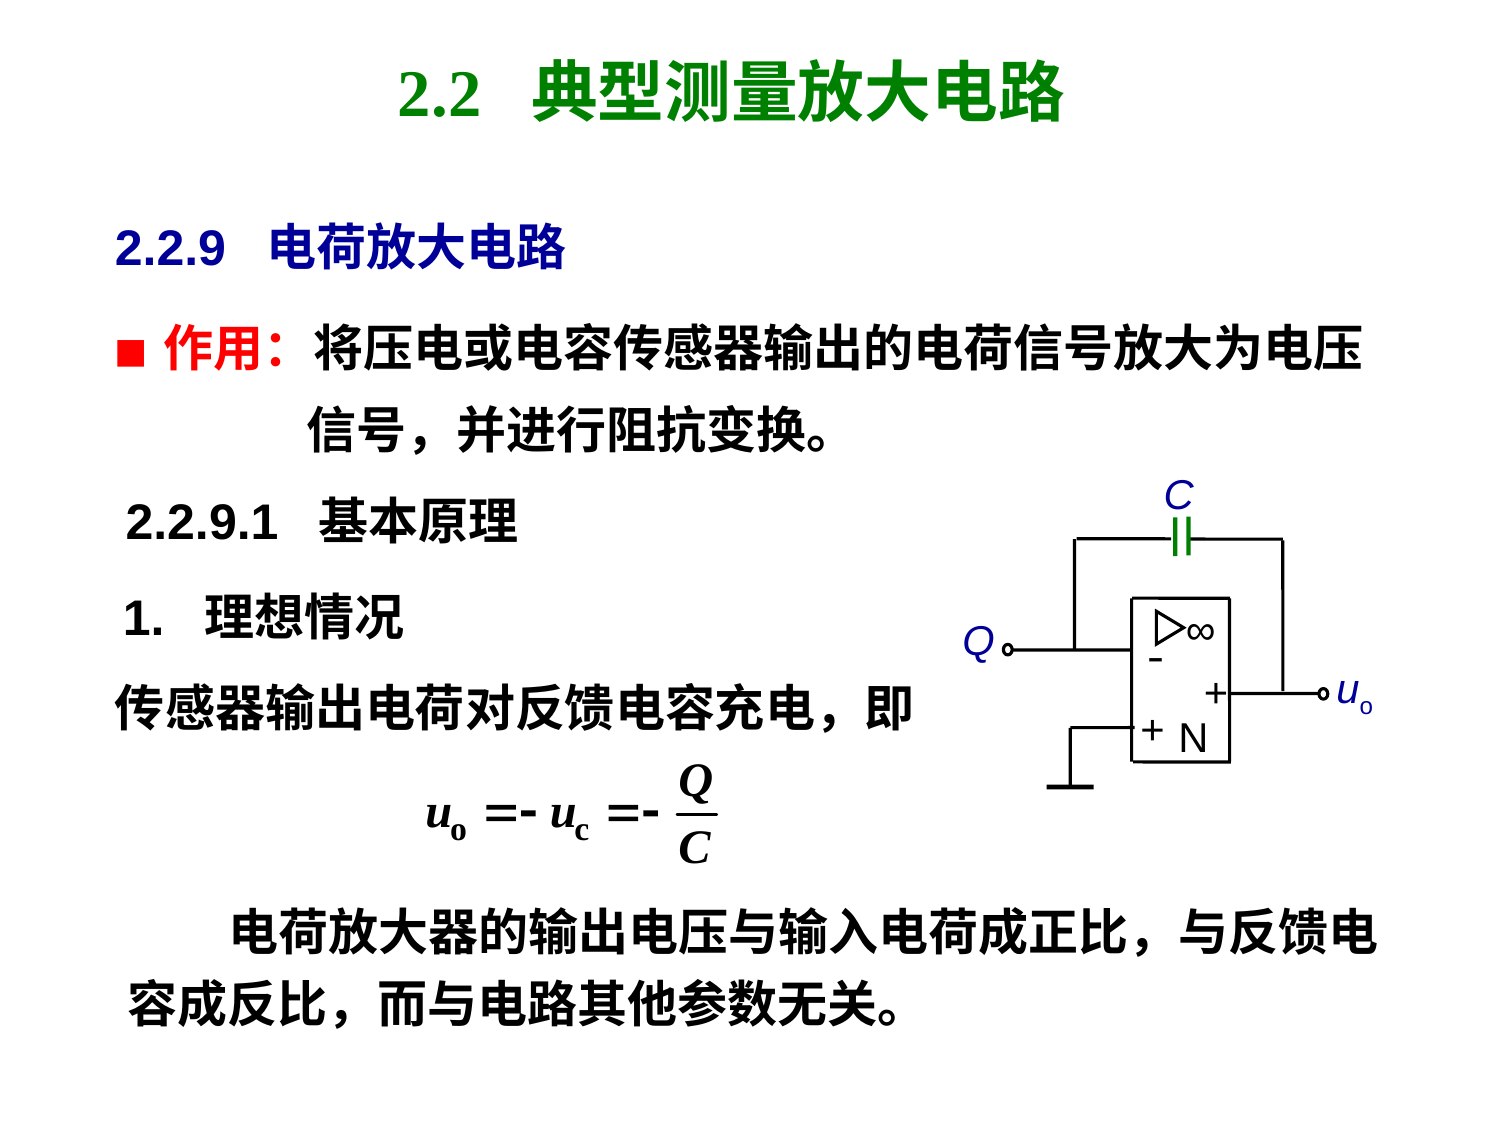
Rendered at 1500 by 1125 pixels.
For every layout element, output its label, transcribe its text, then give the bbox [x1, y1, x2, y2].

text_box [419, 751, 727, 873]
text_box 传感器输出电荷对反馈电容充电，即 [100, 657, 957, 744]
text_box 2.2.9.1 基本原理 [110, 470, 904, 557]
text_box ■ 作用：将压电或电容传感器输出的电荷信号放大为电压 信号，并进行阻抗变换。 [100, 297, 1477, 466]
text_box 1. 理想情况 [108, 566, 957, 653]
title 2.2 典型测量放大电路 [40, 17, 1381, 134]
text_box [962, 467, 1395, 788]
text_box 电荷放大器的输出电压与输入电荷成正比，与反馈电 容成反比，而与电路其他参数无关。 [112, 881, 1465, 1041]
text_box 2.2.9 电荷放大电路 [100, 196, 1459, 297]
